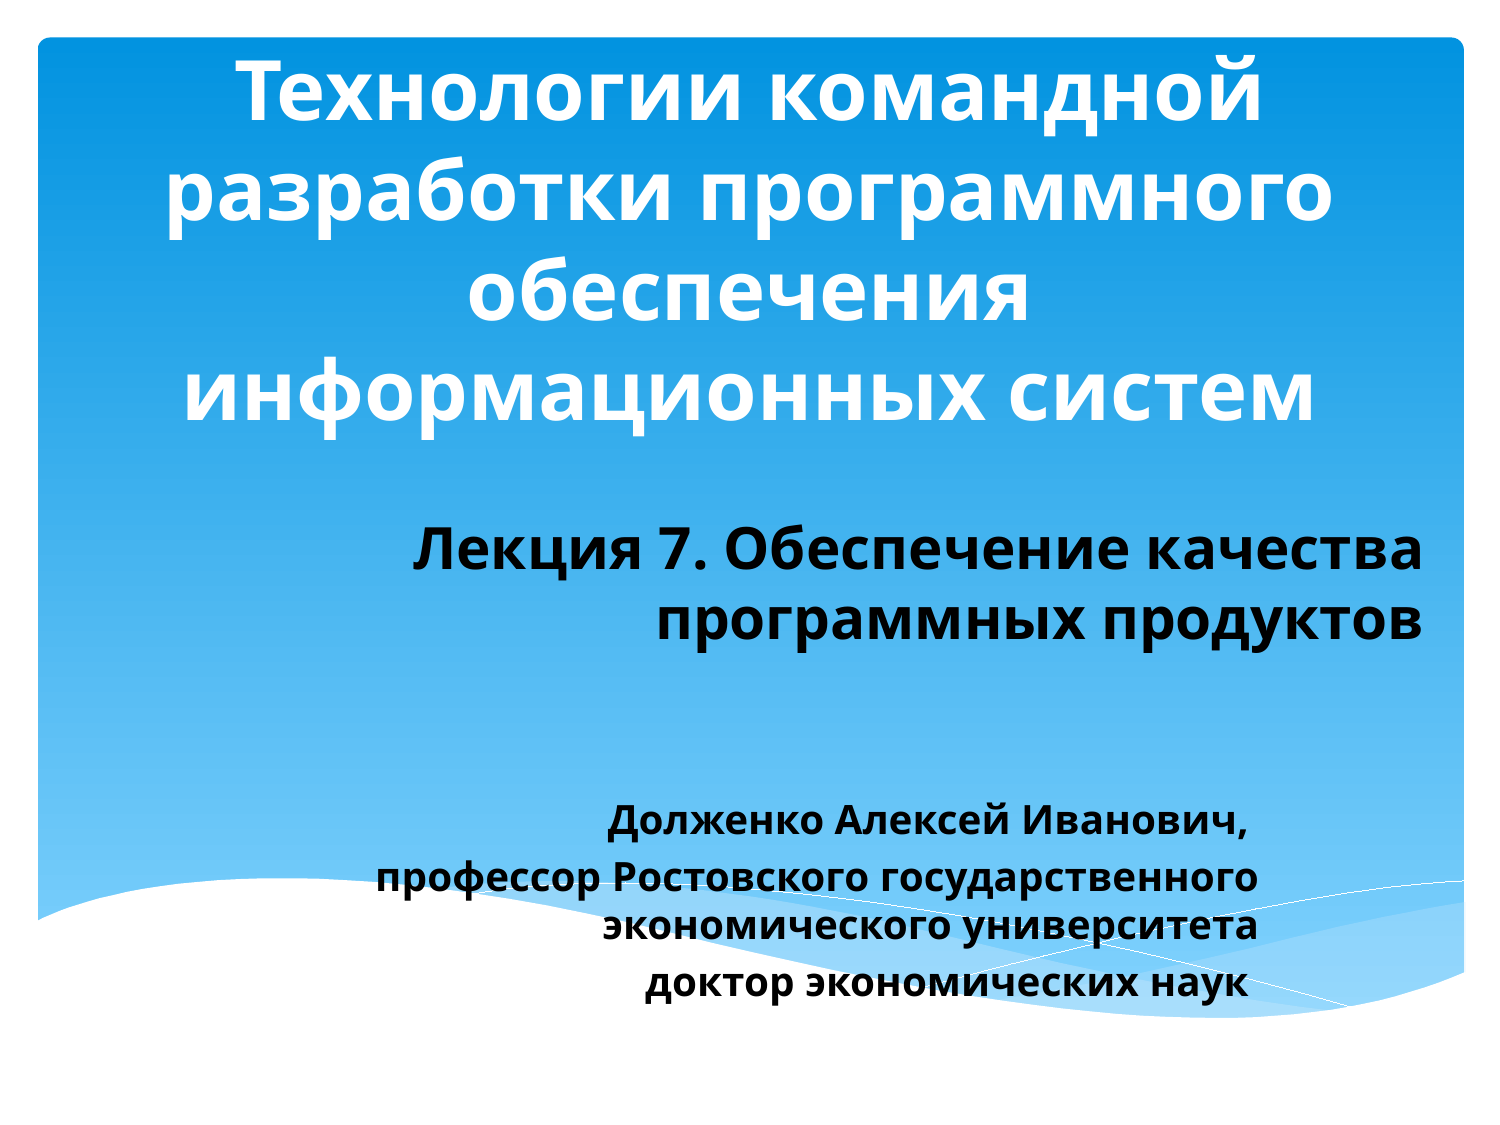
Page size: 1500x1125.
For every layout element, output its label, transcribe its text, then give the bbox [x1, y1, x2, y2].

title Технологии командной разработки программного обеспечения информационных систем [112, 0, 1388, 445]
text_box Лекция 7. Обеспечение качества программных продуктов [57, 503, 1440, 659]
subtitle Долженко Алексей Иванович, профессор Ростовского государственного экономического университета доктор экономических наук [225, 786, 1275, 1013]
